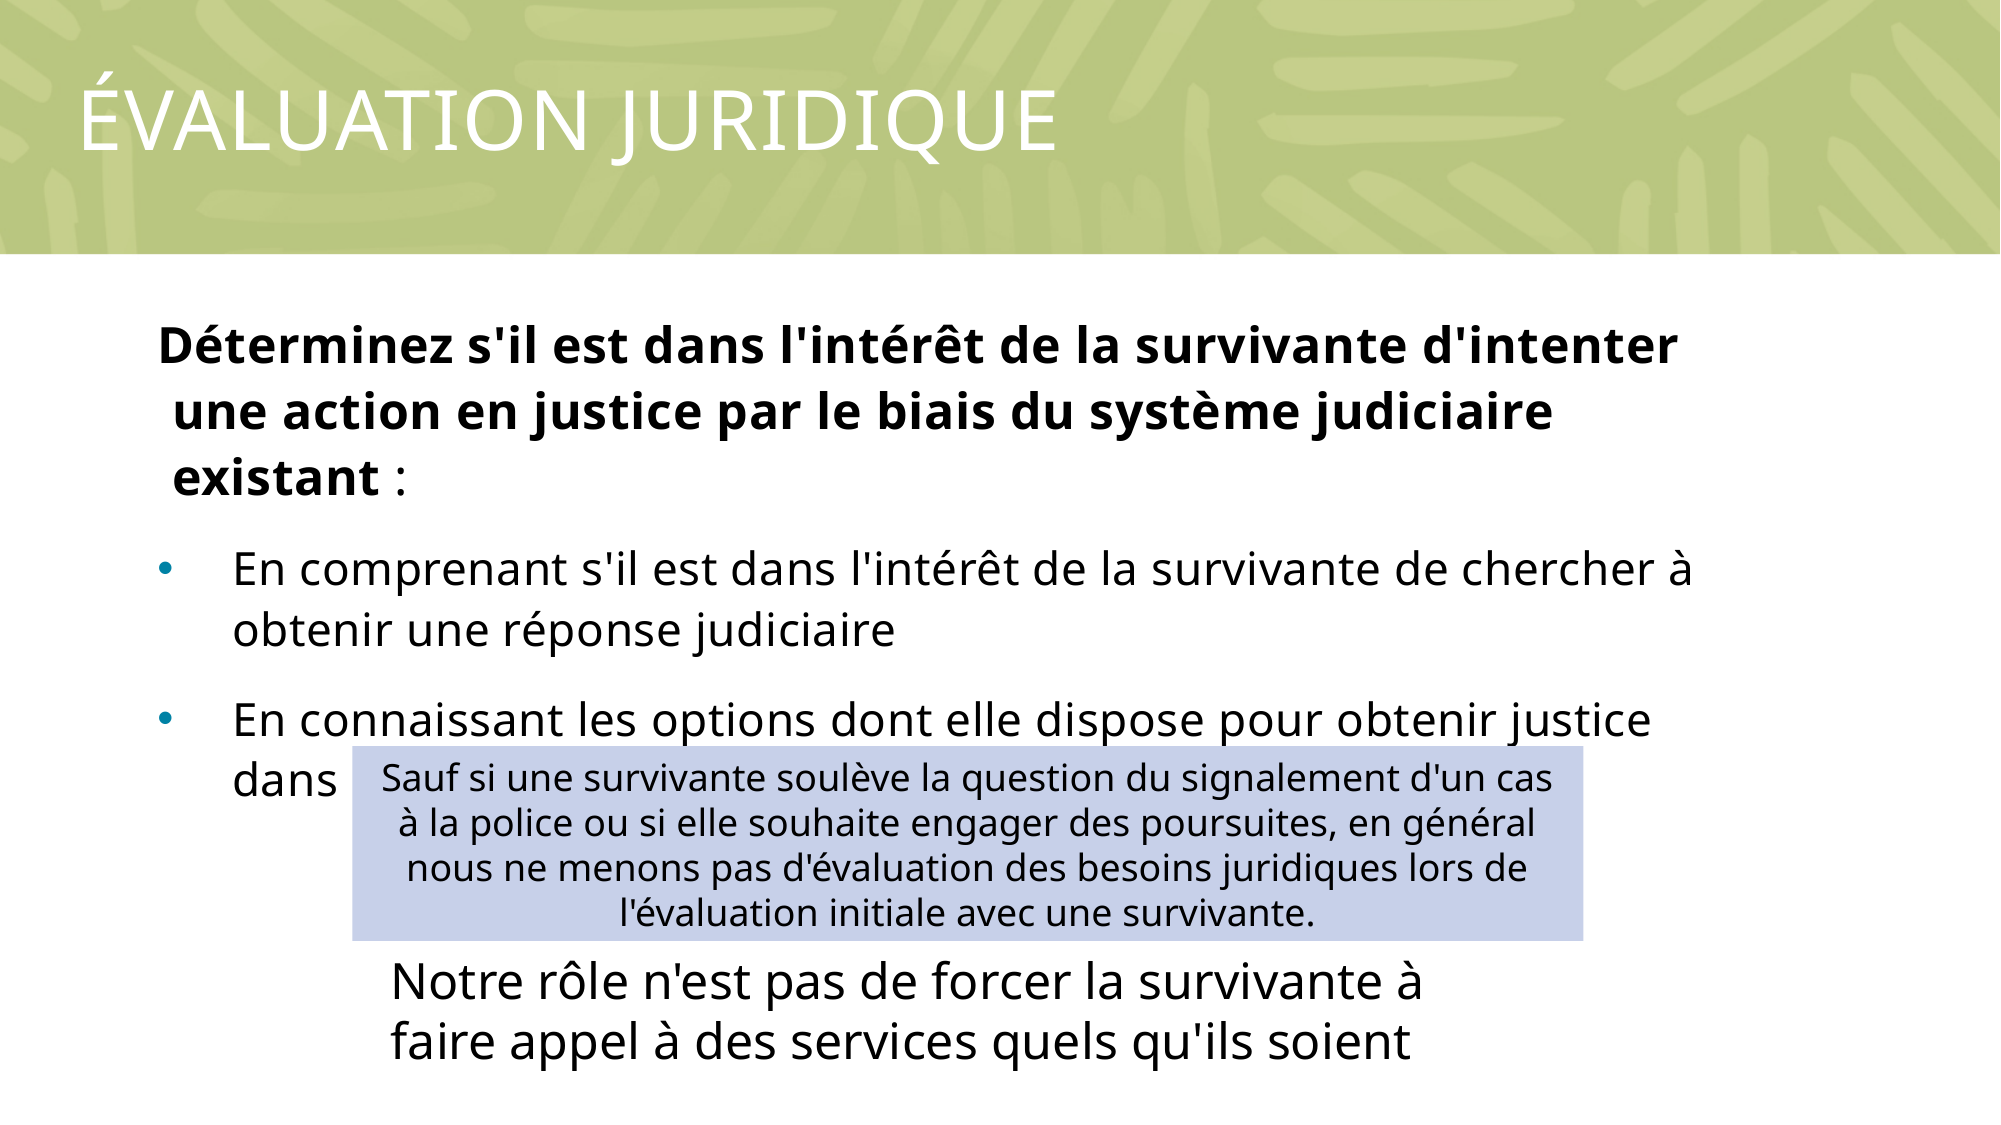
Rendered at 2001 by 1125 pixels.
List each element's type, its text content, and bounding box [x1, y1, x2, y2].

list Déterminez s'il est dans l'intérêt de la survivante d'intenter une action en justice par le biais du système judiciaire existant : En comprenant s'il est dans l'intérêt de la survivante de chercher à obtenir une réponse judiciaire En connaissant les options dont elle dispose pour obtenir justice dans un contexte particulier (formel ou informel) [149, 299, 1745, 961]
title Évaluation juridique [61, 33, 1938, 220]
text_box Sauf si une survivante soulève la question du signalement d'un cas à la police ou si elle souhaite engager des poursuites, en général nous ne menons pas d'évaluation des besoins juridiques lors de l'évaluation initiale avec une survivante. [352, 746, 1584, 941]
text_box Notre rôle n'est pas de forcer la survivante à faire appel à des services quels qu'ils soient [376, 942, 1555, 1077]
picture [0, 0, 2000, 1125]
